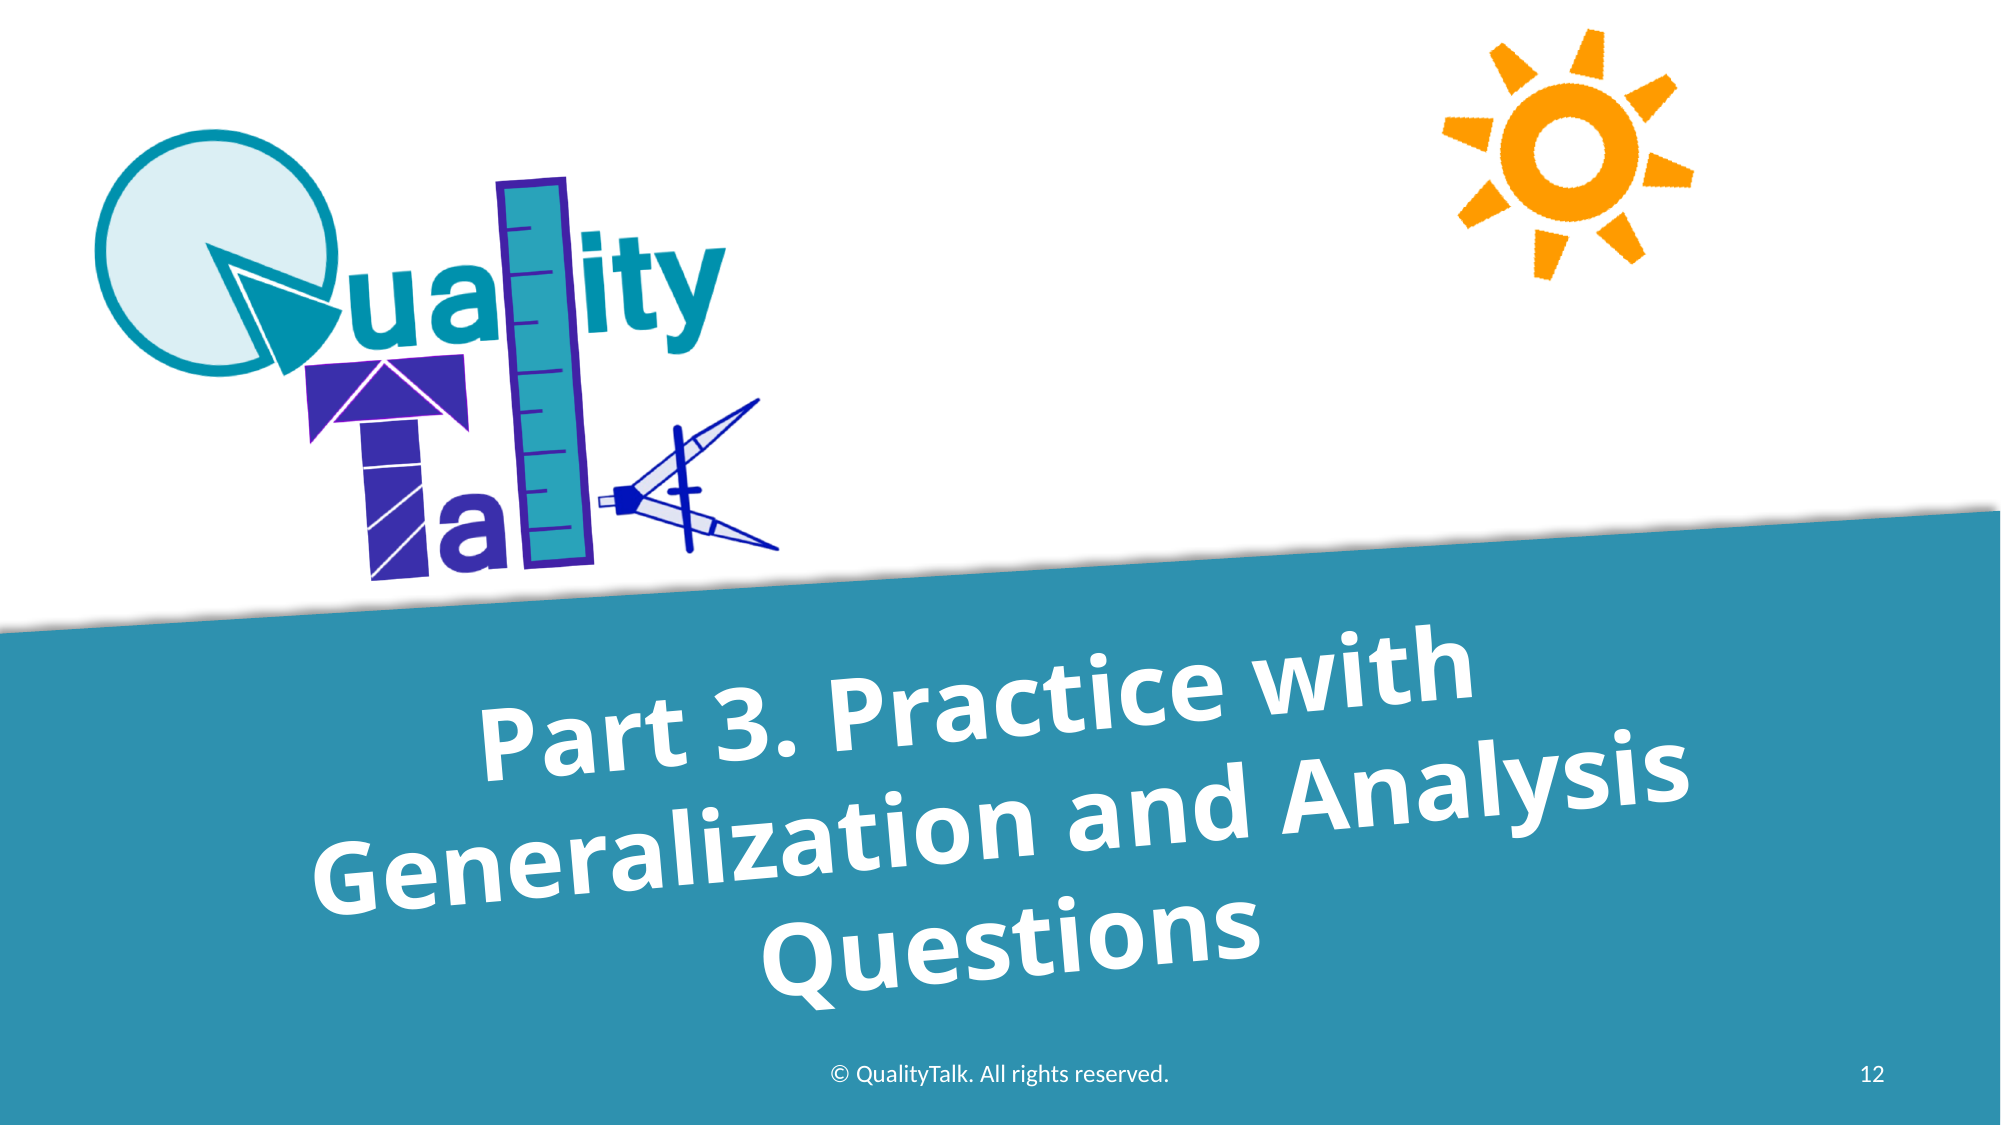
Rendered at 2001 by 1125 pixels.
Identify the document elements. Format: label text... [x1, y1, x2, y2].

text_box Part 3. Practice with Generalization and Analysis Questions [214, 564, 1785, 1072]
slide_number 12 [1433, 1042, 1900, 1103]
picture [1412, 0, 1722, 309]
footer © QualityTalk. All rights reserved. [683, 1042, 1317, 1103]
picture [79, 84, 787, 610]
